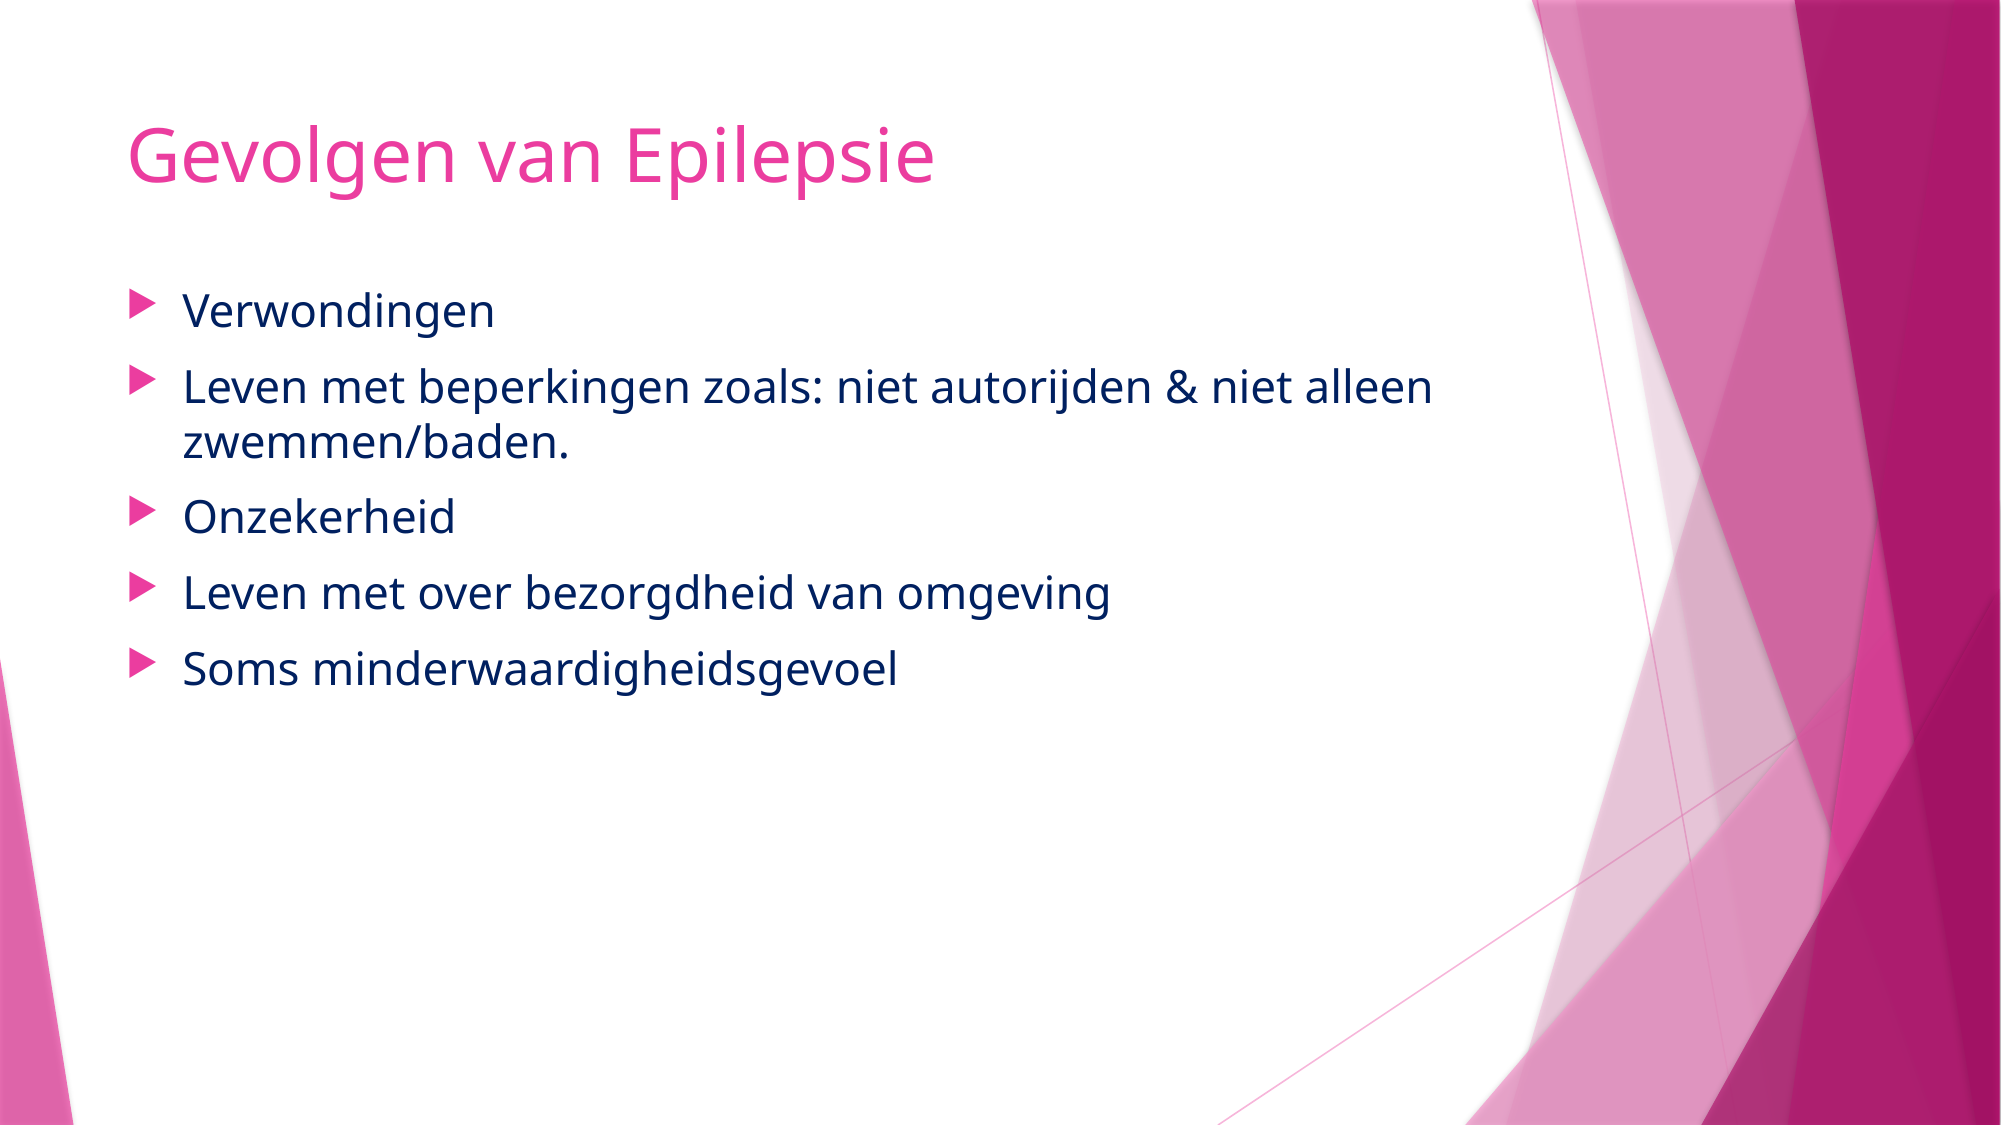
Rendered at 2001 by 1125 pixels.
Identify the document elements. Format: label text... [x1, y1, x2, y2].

list Verwondingen Leven met beperkingen zoals: niet autorijden & niet alleen zwemmen/baden. Onzekerheid Leven met over bezorgdheid van omgeving Soms minderwaardigheidsgevoel [111, 274, 1522, 911]
title Gevolgen van Epilepsie [111, 99, 1522, 274]
